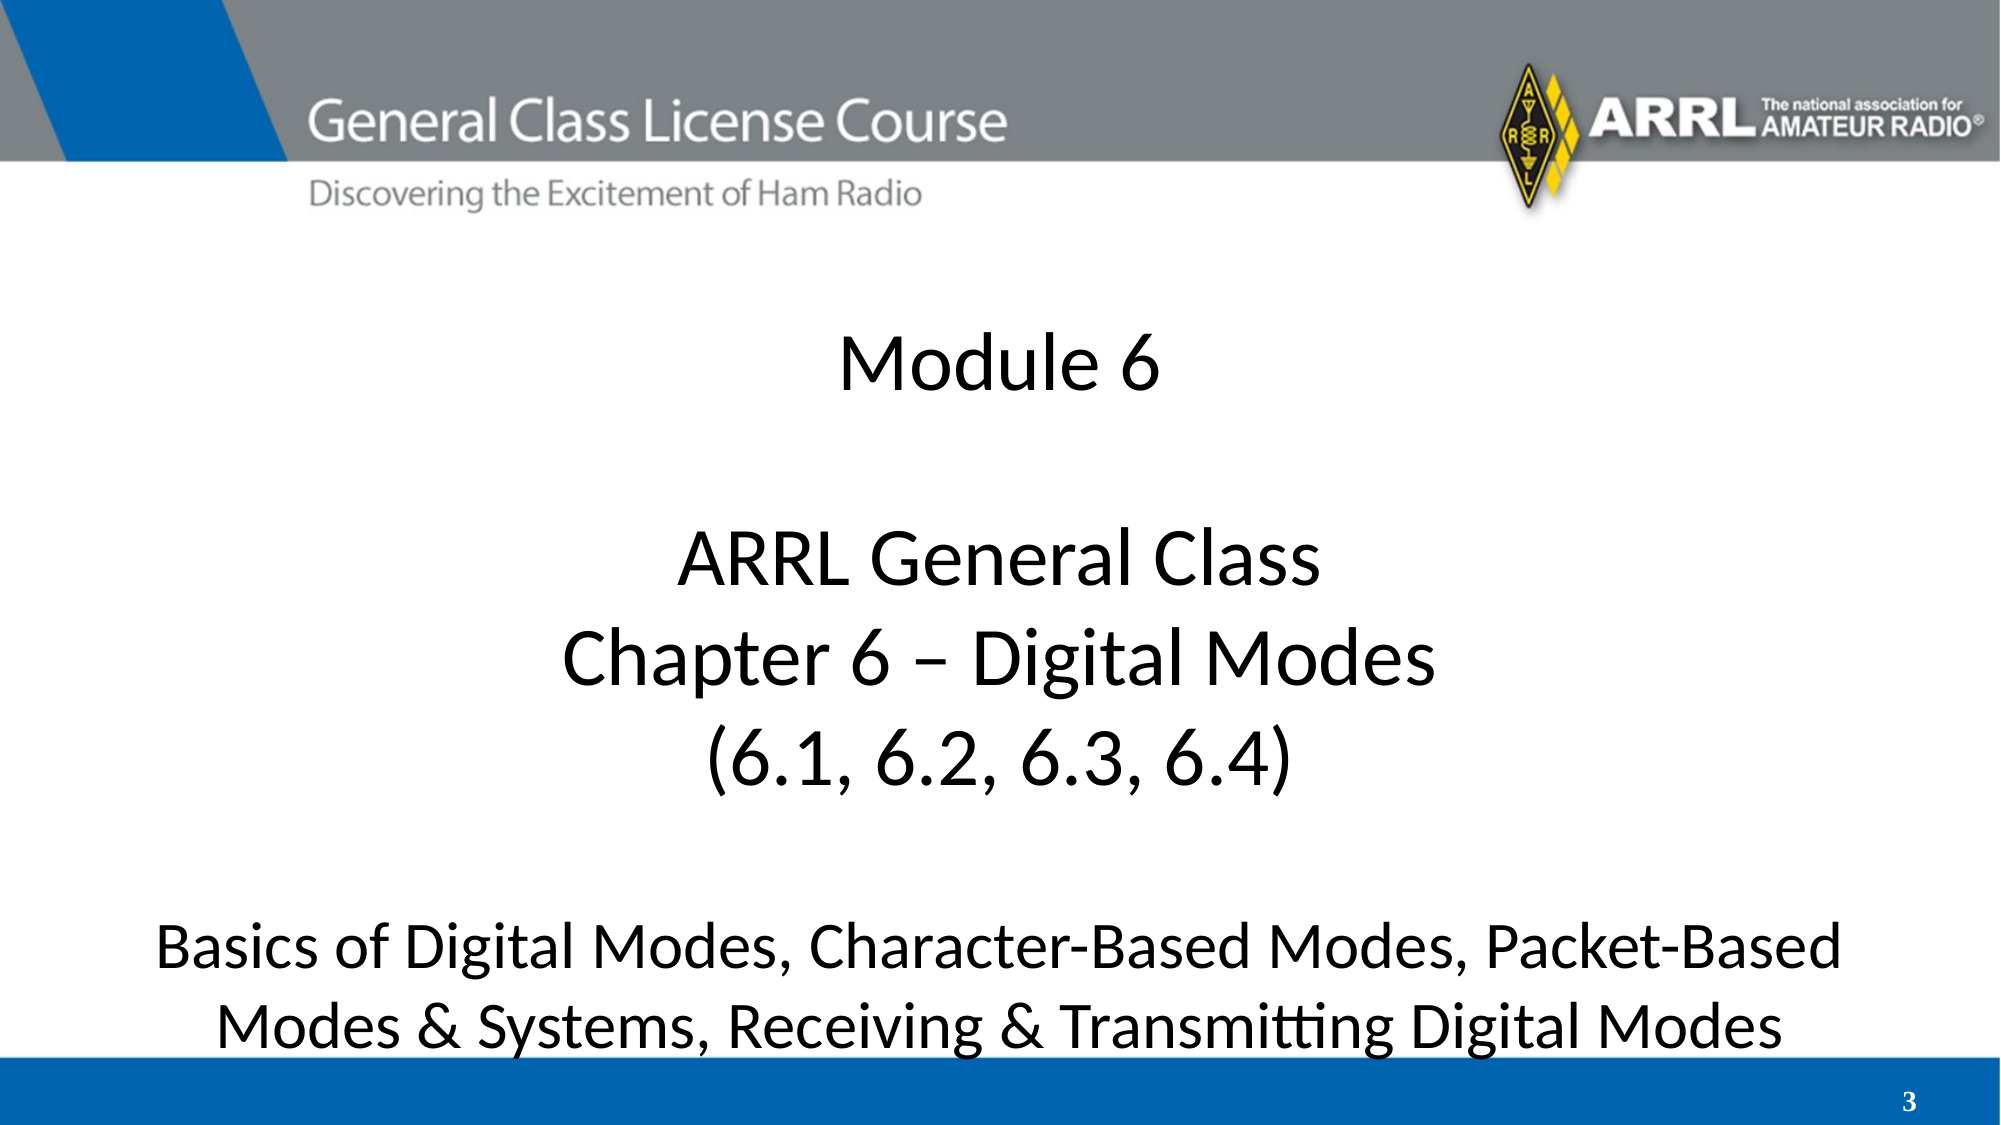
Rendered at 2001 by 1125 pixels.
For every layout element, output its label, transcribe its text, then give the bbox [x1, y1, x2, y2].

title Module 6 ARRL General Class Chapter 6 – Digital Modes (6.1, 6.2, 6.3, 6.4) Basics of Digital Modes, Character-Based Modes, Packet-Based Modes & Systems, Receiving & Transmitting Digital Modes [99, 299, 1900, 1038]
picture [0, 0, 2001, 1125]
